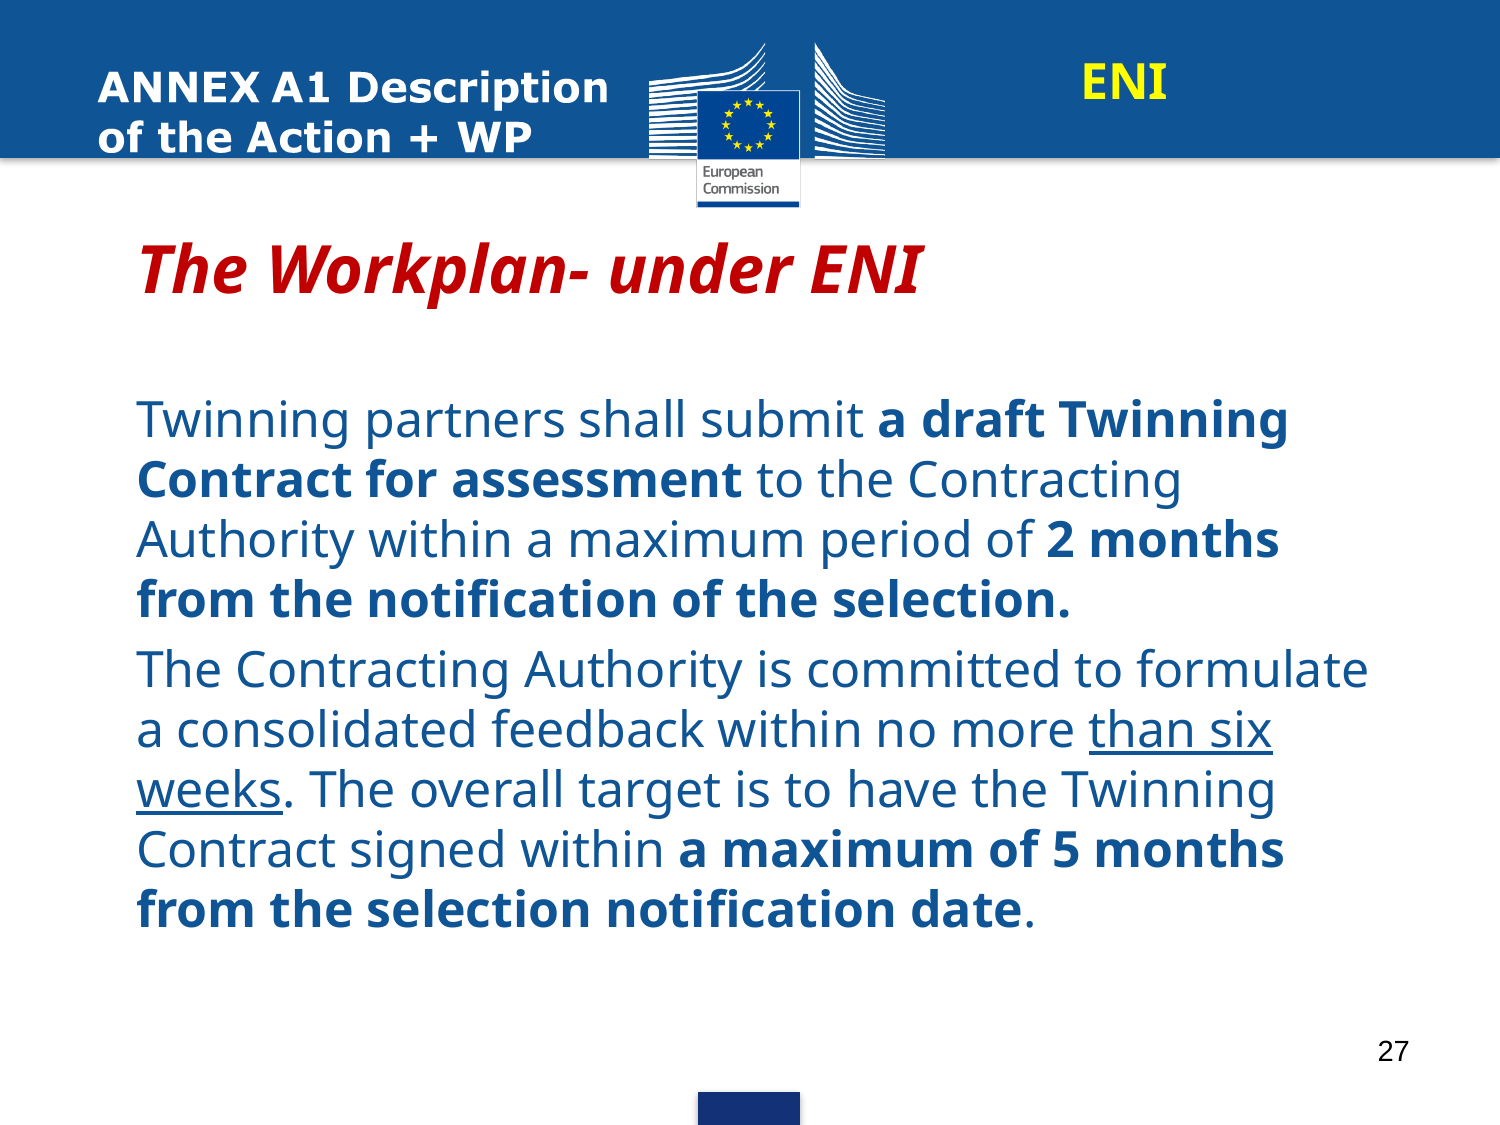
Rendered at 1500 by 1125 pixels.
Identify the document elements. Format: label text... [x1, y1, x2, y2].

list The Workplan- under ENI Twinning partners shall submit a draft Twinning Contract for assessment to the Contracting Authority within a maximum period of 2 months from the notification of the selection. The Contracting Authority is committed to formulate a consolidated feedback within no more than six weeks. The overall target is to have the Twinning Contract signed within a maximum of 5 months from the selection notification date. [64, 219, 1425, 988]
slide_number 27 [1074, 1024, 1425, 1103]
text_box ENI [852, 41, 1500, 130]
picture [24, 42, 885, 208]
